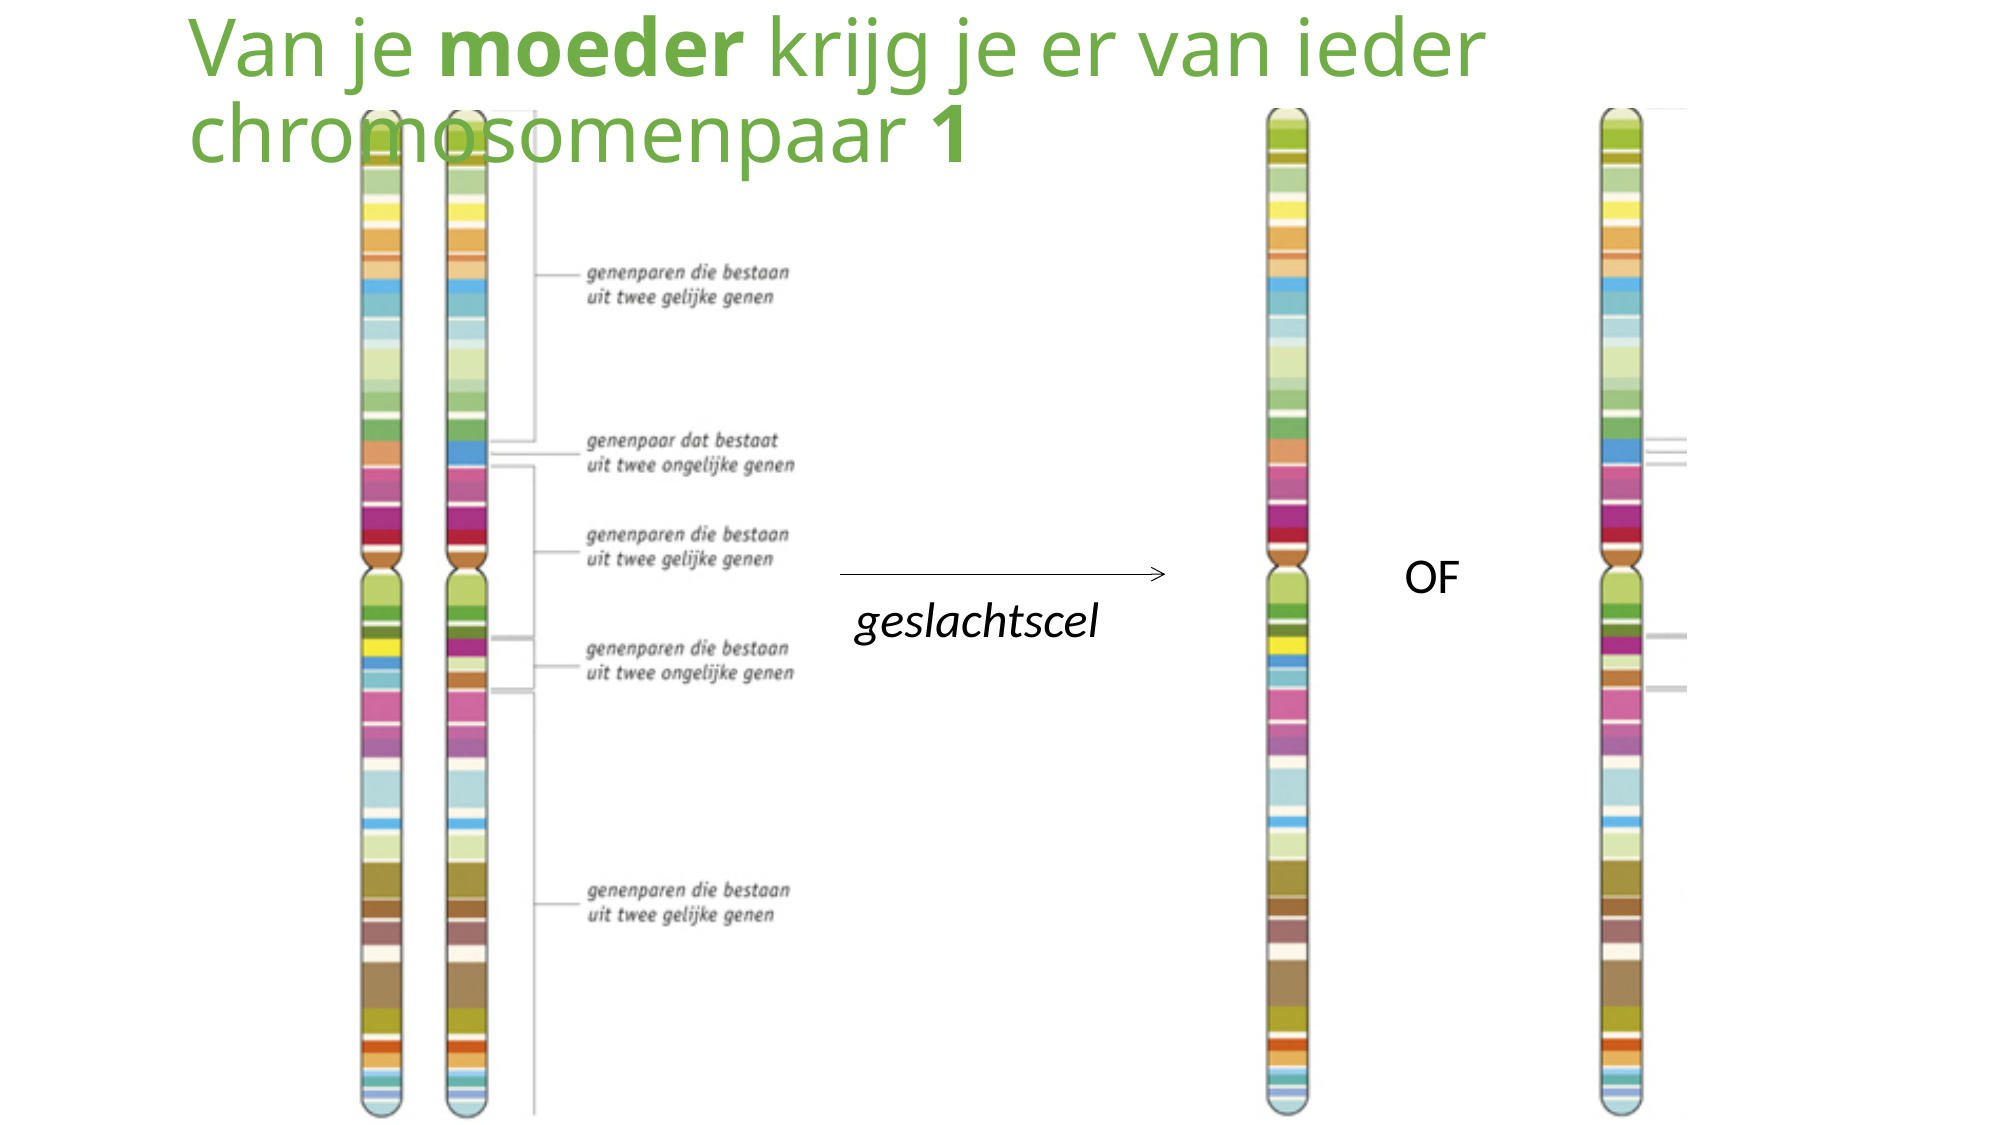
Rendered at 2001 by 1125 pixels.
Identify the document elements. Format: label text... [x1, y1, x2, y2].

picture [291, 110, 873, 1125]
text_box OF [1389, 536, 1520, 612]
picture [1578, 107, 1687, 1123]
title Van je moeder krijg je er van ieder chromosomenpaar 1 [173, 0, 1599, 188]
text_box geslachtscel [873, 579, 1115, 655]
picture [1196, 107, 1341, 1123]
